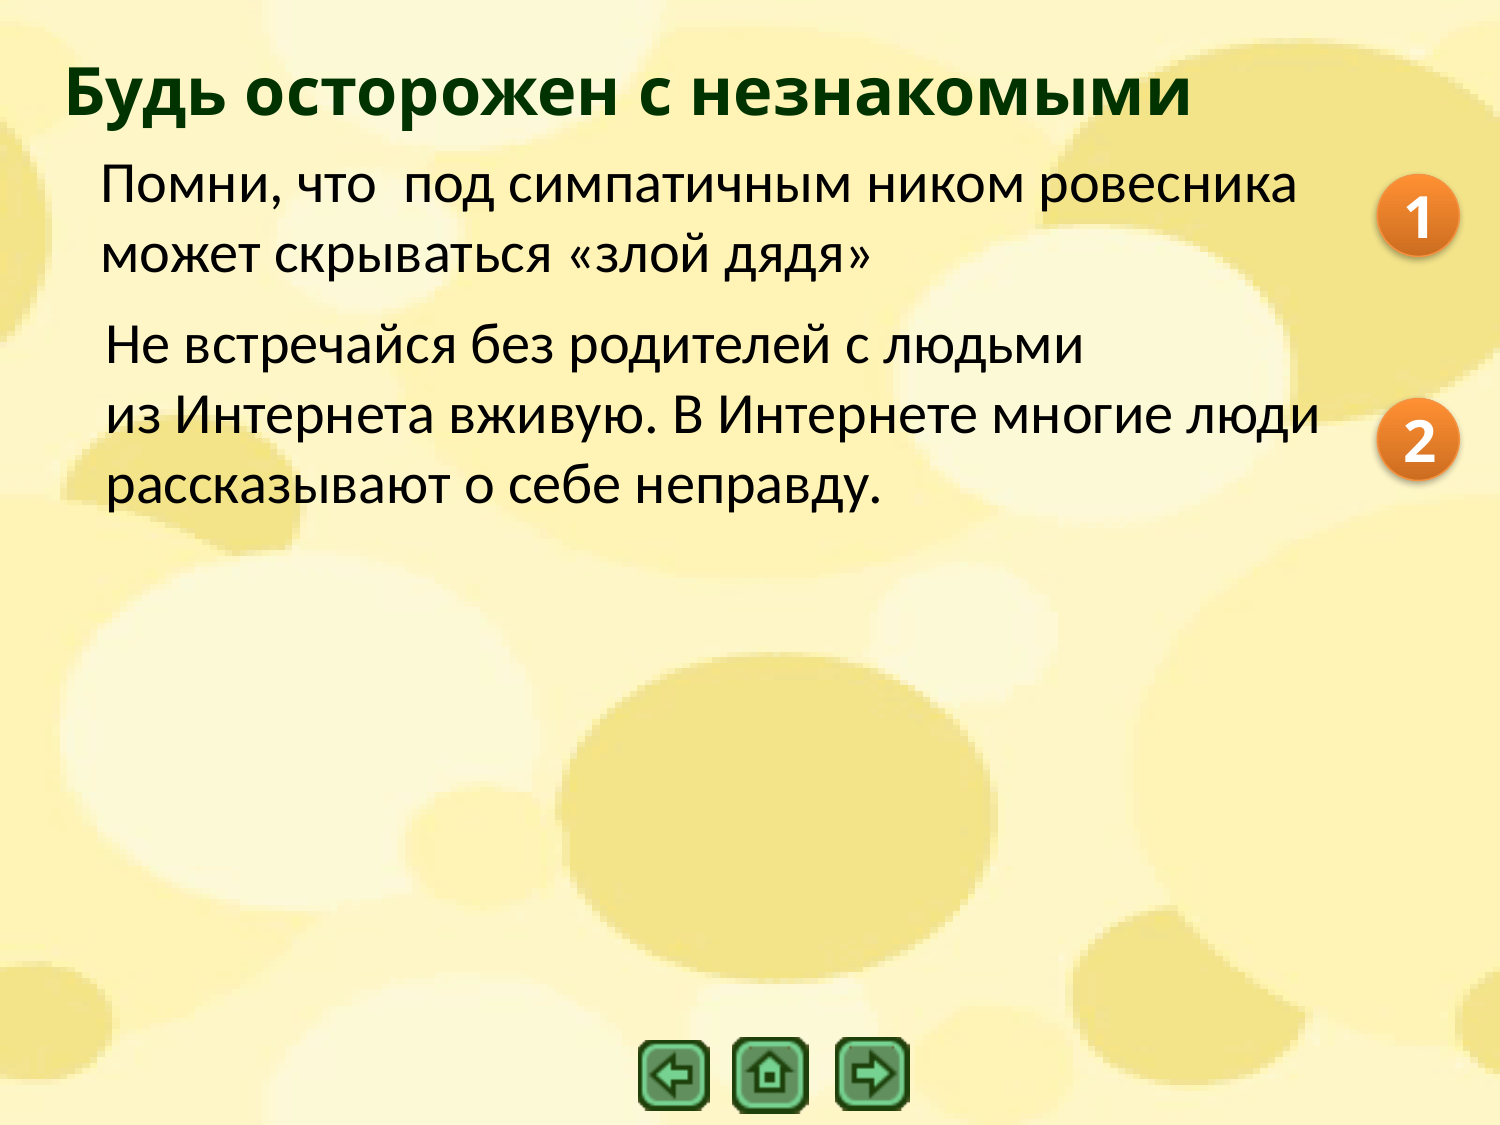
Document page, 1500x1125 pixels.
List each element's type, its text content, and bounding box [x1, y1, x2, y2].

text_box 1 [1424, 174, 1461, 257]
text_box Будь осторожен с незнакомыми [48, 41, 1209, 136]
text_box Помни, что под симпатичным ником ровесника может скрываться «злой дядя» [85, 137, 1424, 292]
text_box Не встречайся без родителей с людьми из Интернета вживую. В Интернете многие люди рассказывают о себе неправду. [90, 297, 1419, 523]
text_box 2 [1419, 397, 1461, 482]
picture [0, 0, 1500, 1125]
